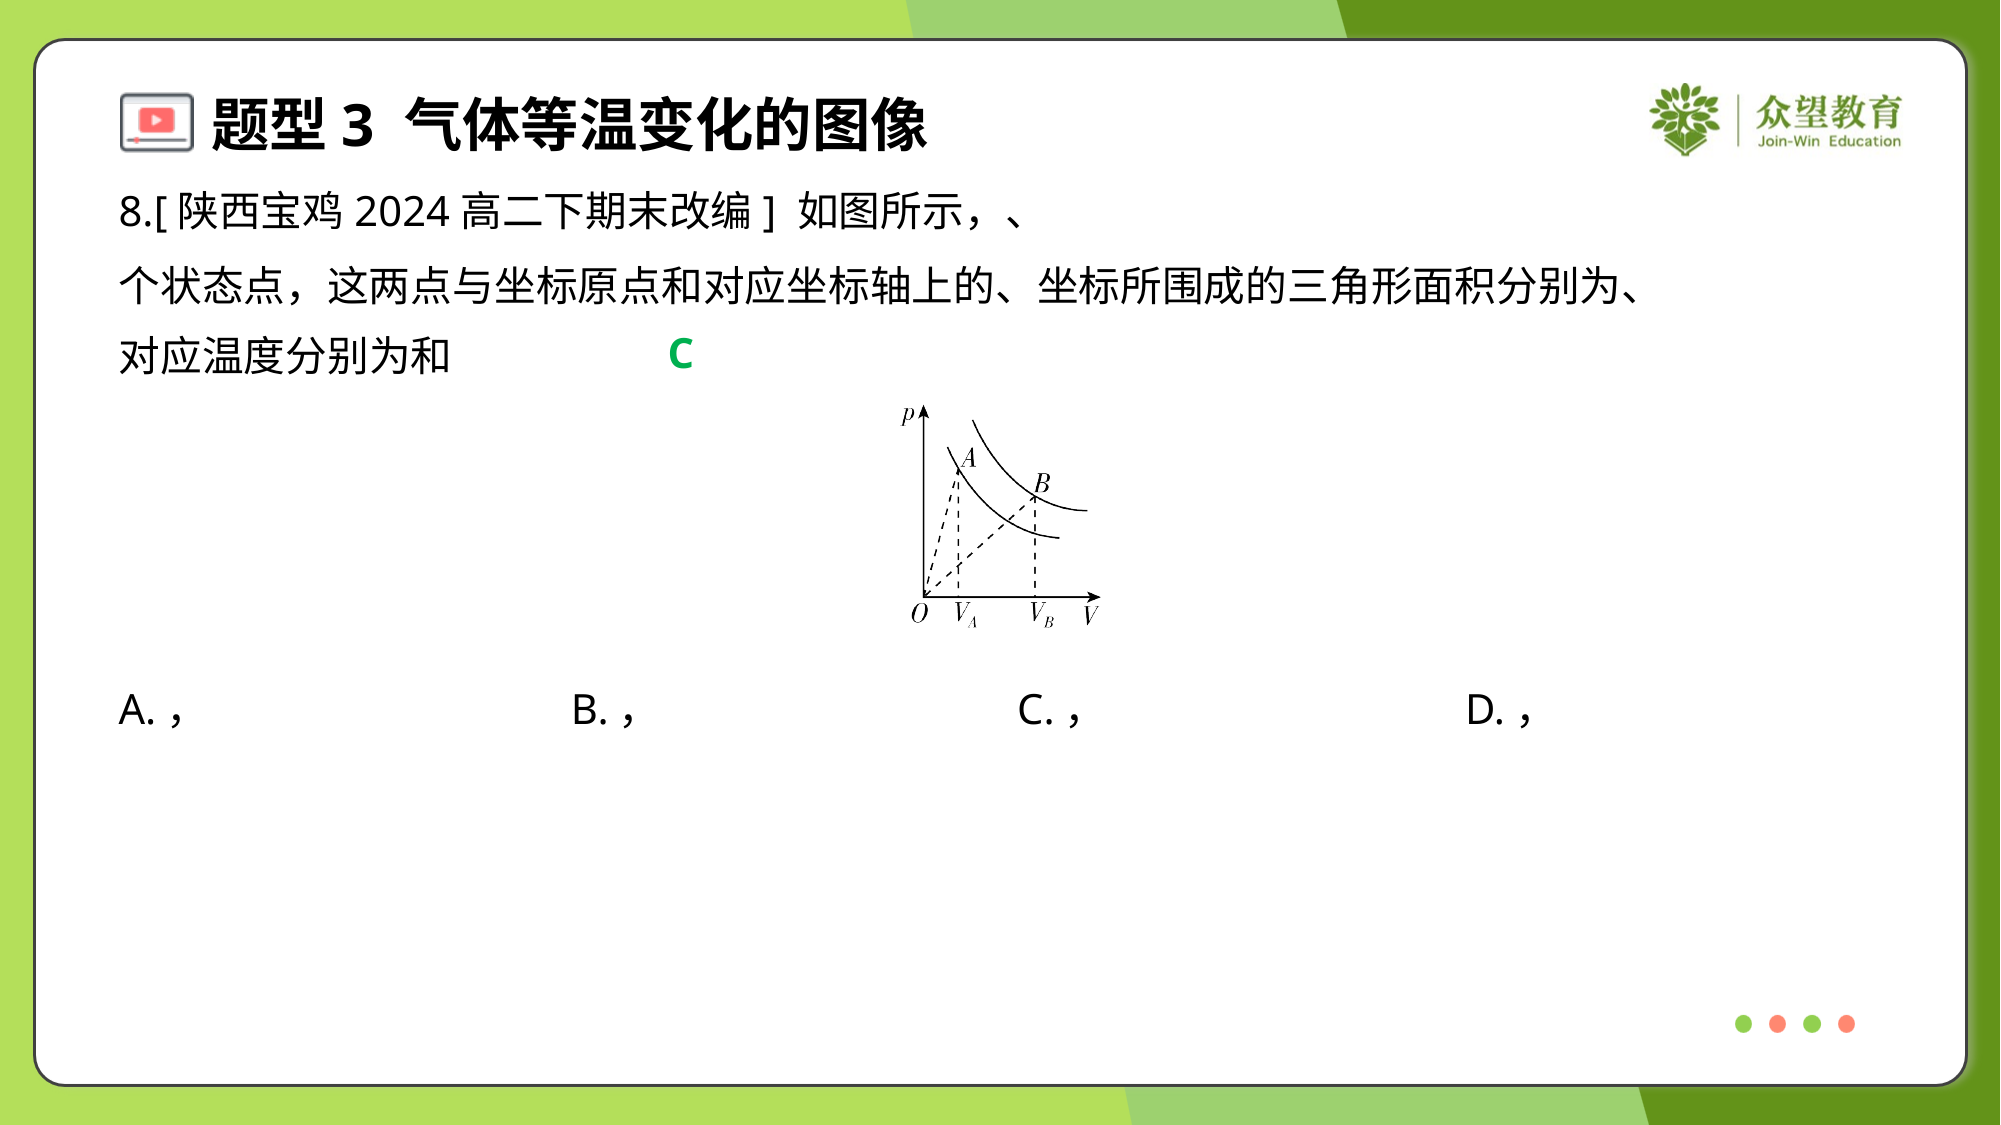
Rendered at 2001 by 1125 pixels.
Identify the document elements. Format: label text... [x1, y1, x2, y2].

picture [0, 0, 2000, 1125]
text_box C [651, 306, 710, 371]
